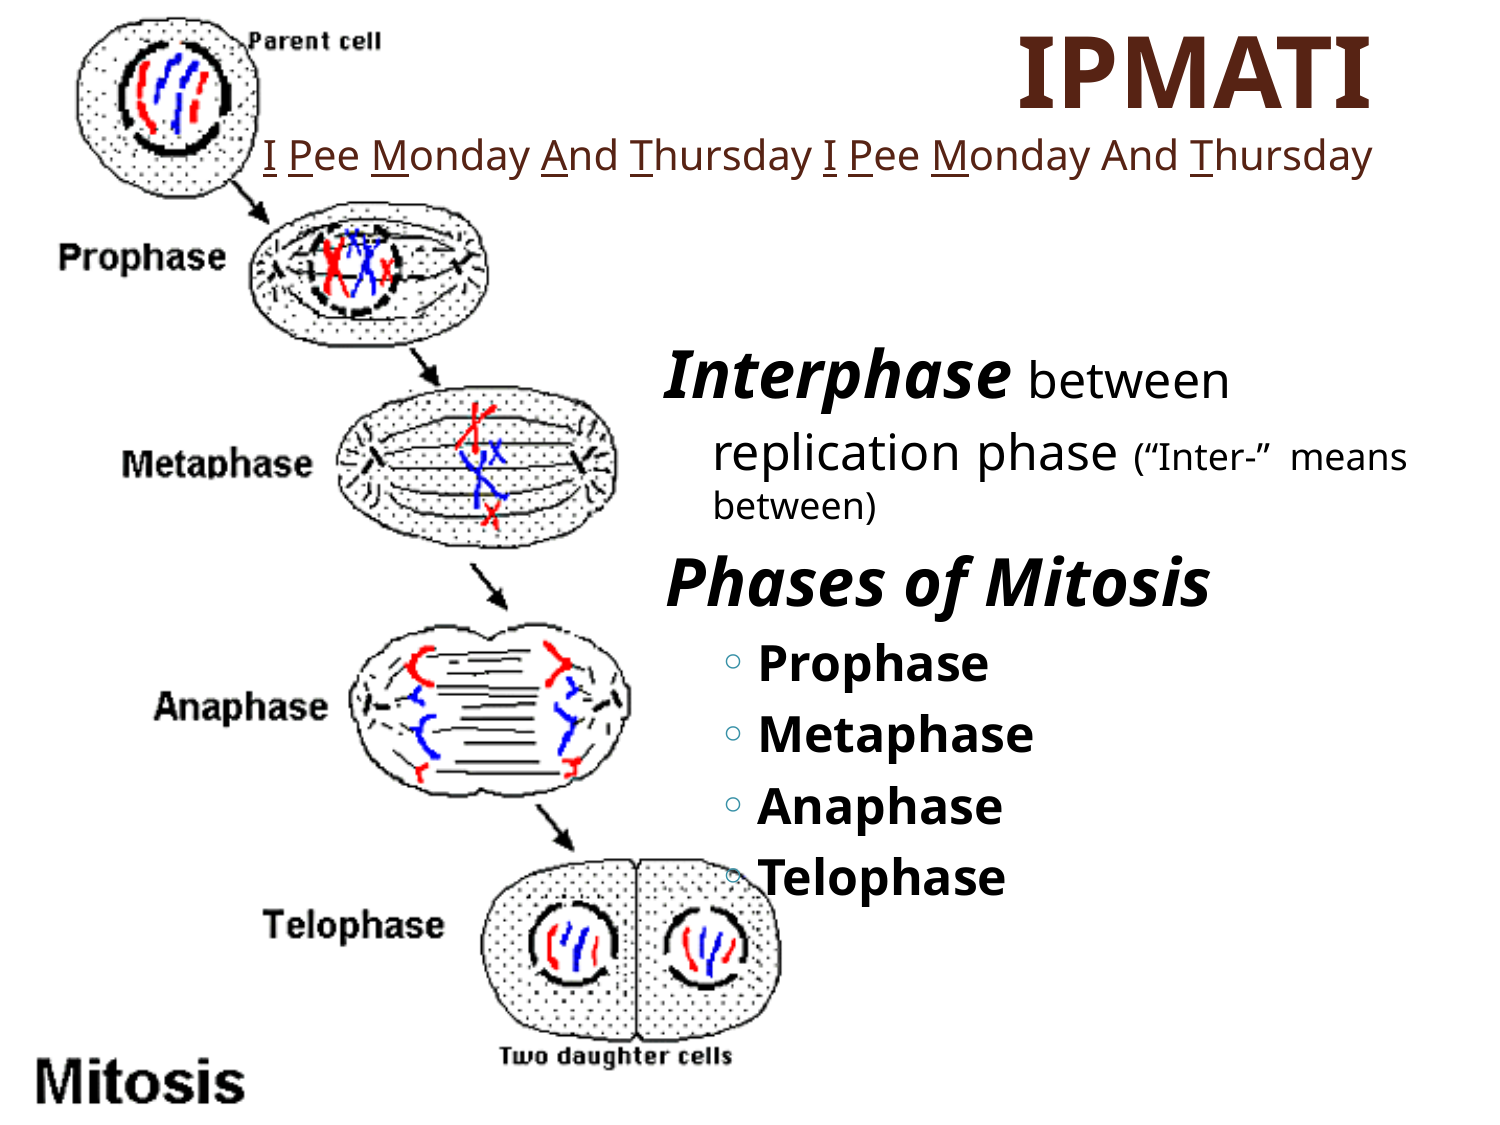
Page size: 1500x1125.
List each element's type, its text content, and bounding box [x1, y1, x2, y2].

title IPMATI I Pee Monday And Thursday I Pee Monday And Thursday [945, 0, 1388, 188]
list Interphase between replication phase (“Inter-” means between) Phases of Mitosis Prophase Metaphase Anaphase Telophase [948, 324, 1500, 1000]
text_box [0, 0, 942, 1125]
